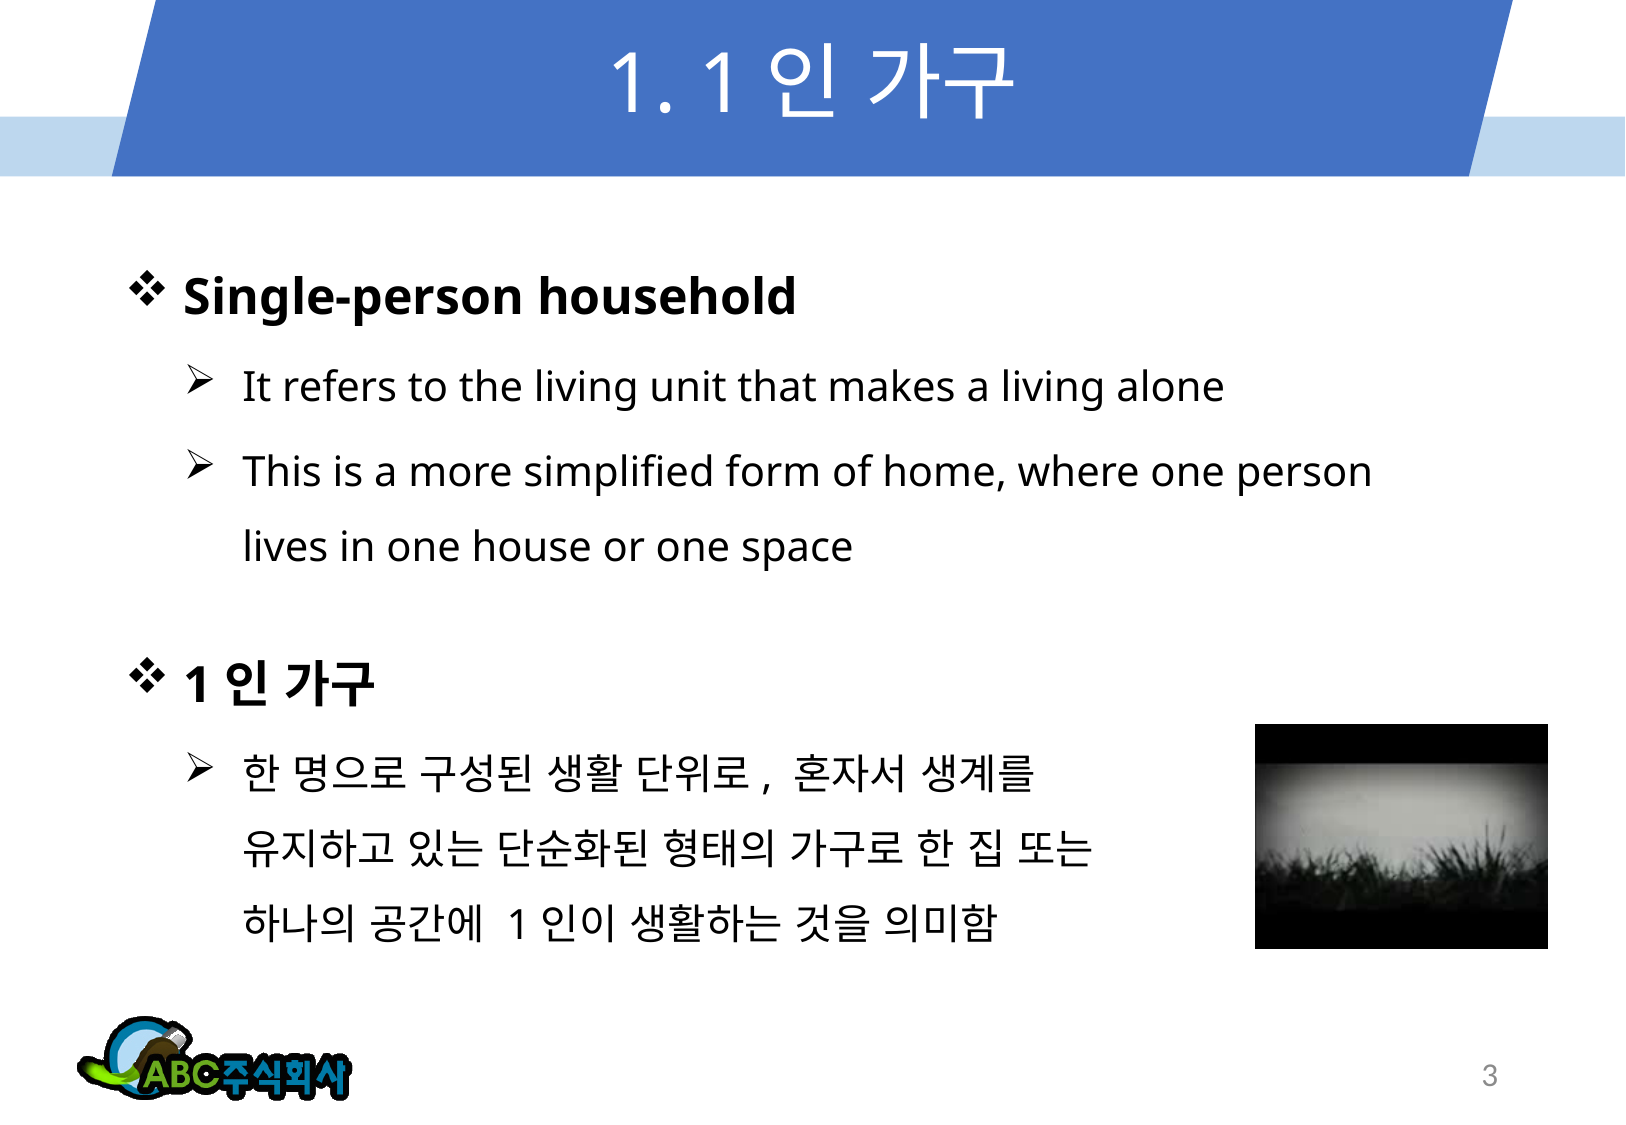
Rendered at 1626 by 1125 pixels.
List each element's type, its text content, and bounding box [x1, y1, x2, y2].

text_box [1254, 724, 1549, 950]
title 1. 1인 가구 [0, 0, 1625, 174]
slide_number 3 [1147, 1042, 1514, 1103]
picture [64, 1006, 360, 1107]
text_box 1인 가구 한 명으로 구성된 생활 단위로, 혼자서 생계를 유지하고 있는 단순화된 형태의 가구로 한 집 또는 하나의 공간에 1인이 생활하는 것을 의미함 [109, 614, 1213, 982]
list Single-person household It refers to the living unit that makes a living alone This is a more simplified form of home, where one person lives in one house or one space [109, 226, 1474, 594]
